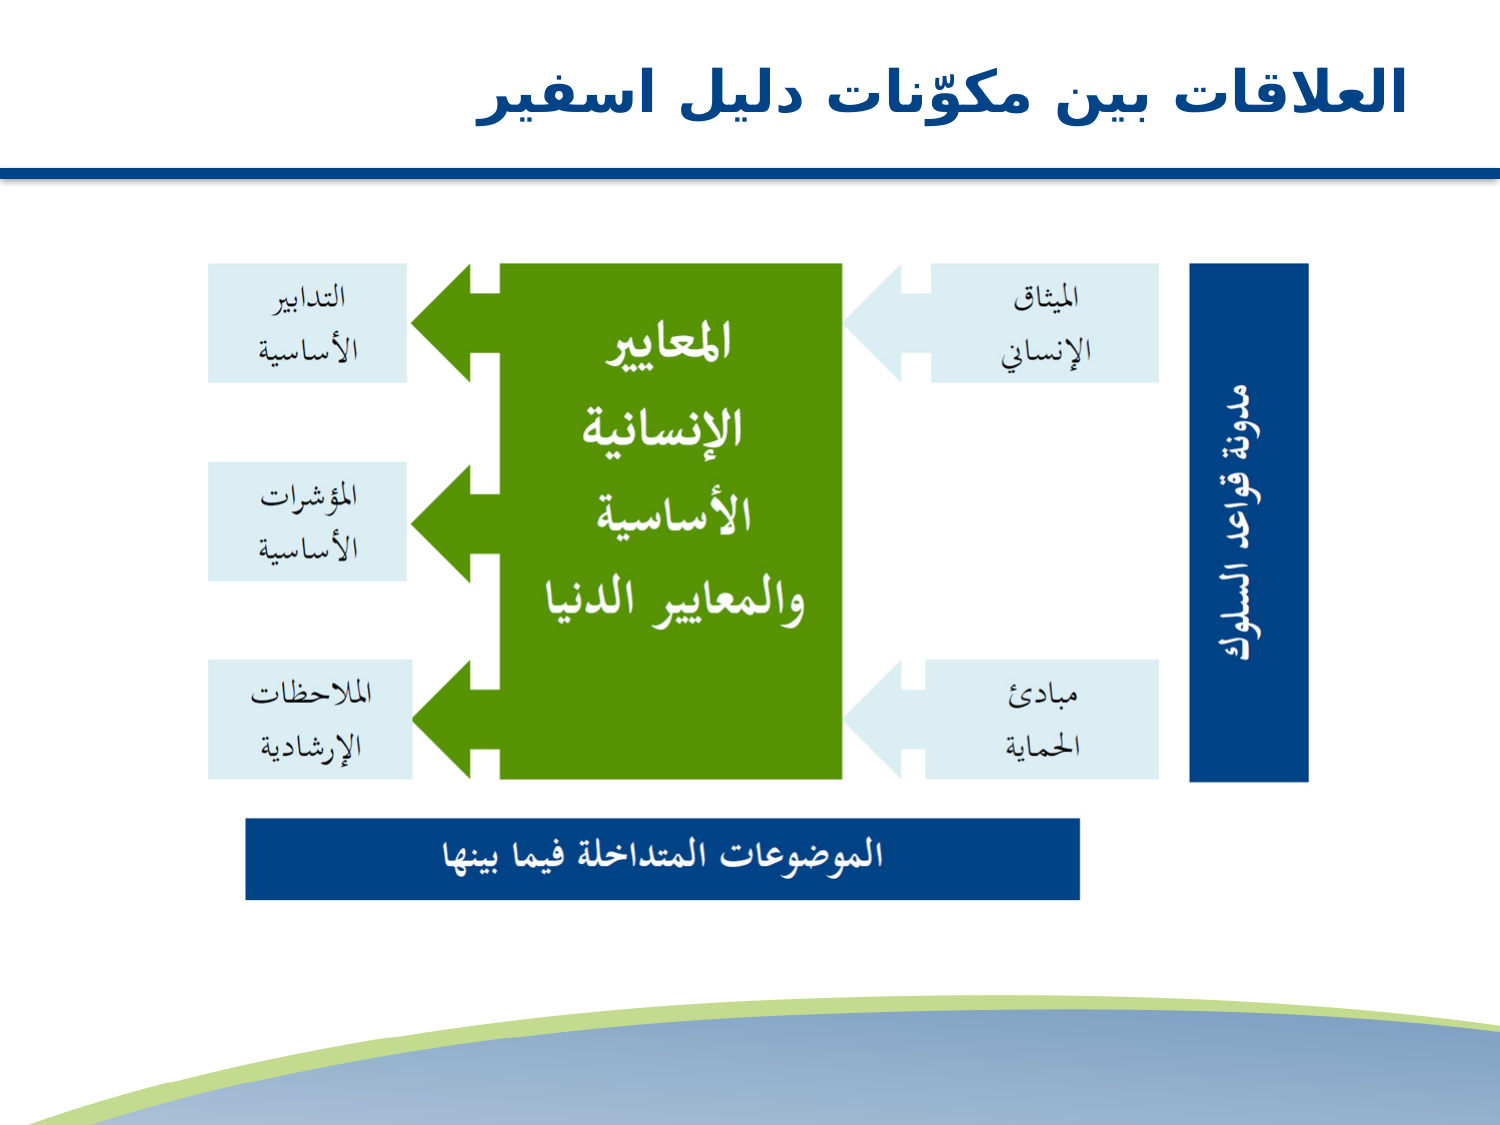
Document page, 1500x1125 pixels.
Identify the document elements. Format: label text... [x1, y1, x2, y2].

picture [206, 253, 1318, 906]
picture [0, 993, 1500, 1125]
title العلاقات بين مكوّنات دليل اسفير [75, 0, 1425, 178]
